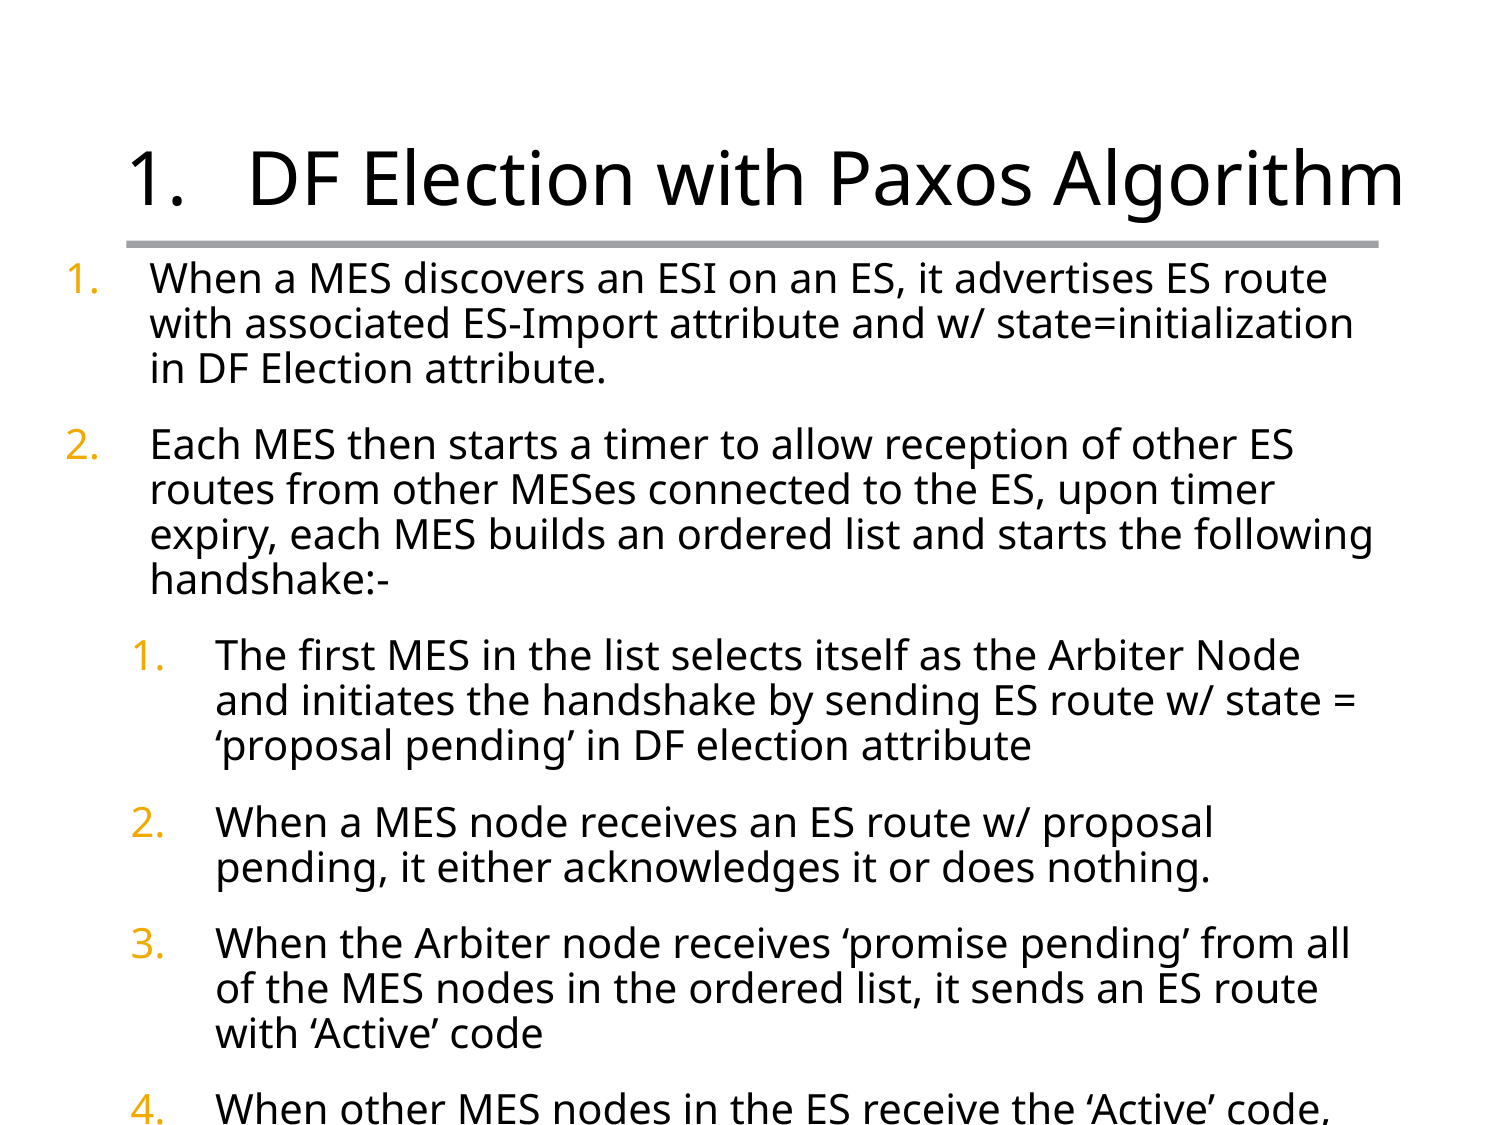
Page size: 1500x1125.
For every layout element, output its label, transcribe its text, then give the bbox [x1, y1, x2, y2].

list When a MES discovers an ESI on an ES, it advertises ES route with associated ES-Import attribute and w/ state=initialization in DF Election attribute. Each MES then starts a timer to allow reception of other ES routes from other MESes connected to the ES, upon timer expiry, each MES builds an ordered list and starts the following handshake:- The first MES in the list selects itself as the Arbiter Node and initiates the handshake by sending ES route w/ state = ‘proposal pending’ in DF election attribute When a MES node receives an ES route w/ proposal pending, it either acknowledges it or does nothing. When the Arbiter node receives ‘promise pending’ from all of the MES nodes in the ordered list, it sends an ES route with ‘Active’ code When other MES nodes in the ES receive the ‘Active’ code, they respond with ‘Active’ to conclude the handshake [49, 249, 1401, 963]
title DF Election with Paxos Algorithm [109, 97, 1451, 228]
